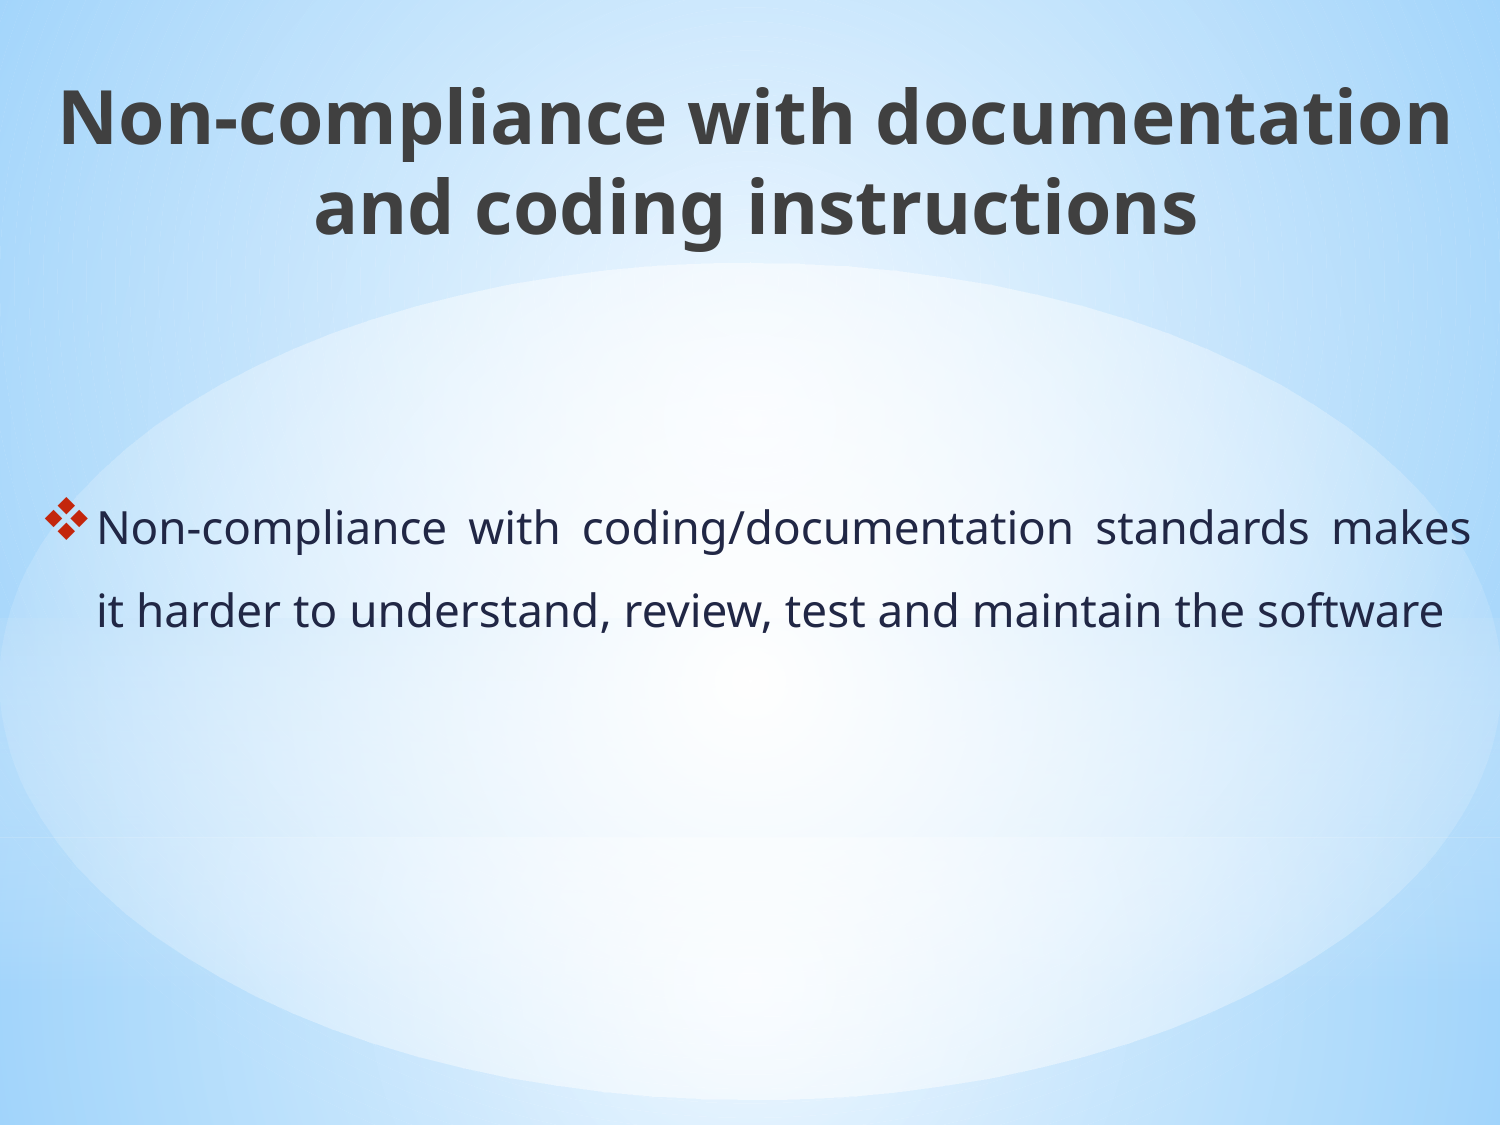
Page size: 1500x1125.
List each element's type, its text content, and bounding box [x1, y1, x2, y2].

text_box Non-compliance with documentation and coding instructions [24, 62, 1488, 258]
text_box Non-compliance with coding/documentation standards makes it harder to understand, review, test and maintain the software [24, 463, 1488, 644]
